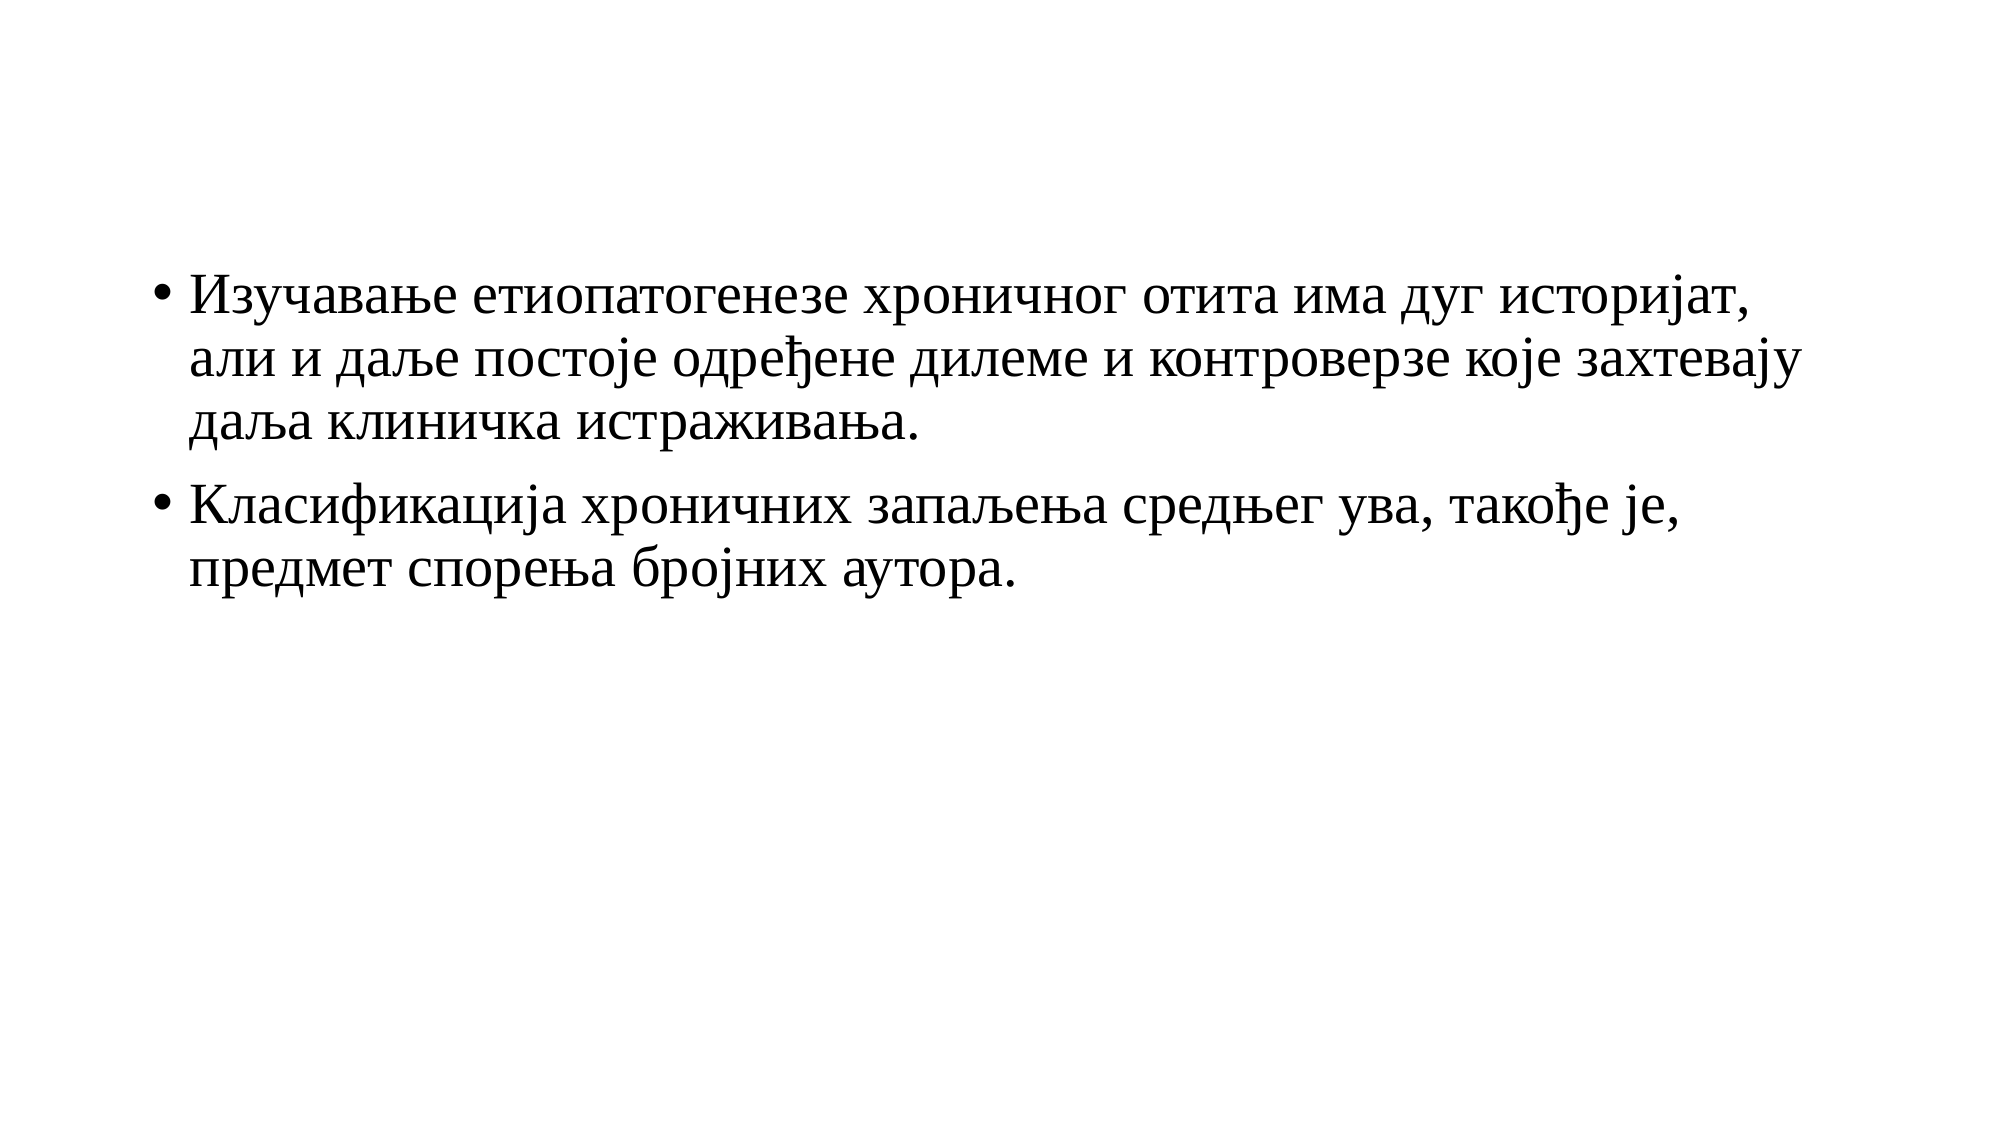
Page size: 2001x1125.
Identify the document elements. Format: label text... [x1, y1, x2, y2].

list Изучавање етиопатогенезе хроничног отита има дуг историјат, али и даље постоје одређене дилеме и контроверзе које захтевају даља клиничка истраживања. Класификација хроничних запаљења средњег ува, такође је, предмет спорења бројних аутора. [137, 256, 1863, 970]
